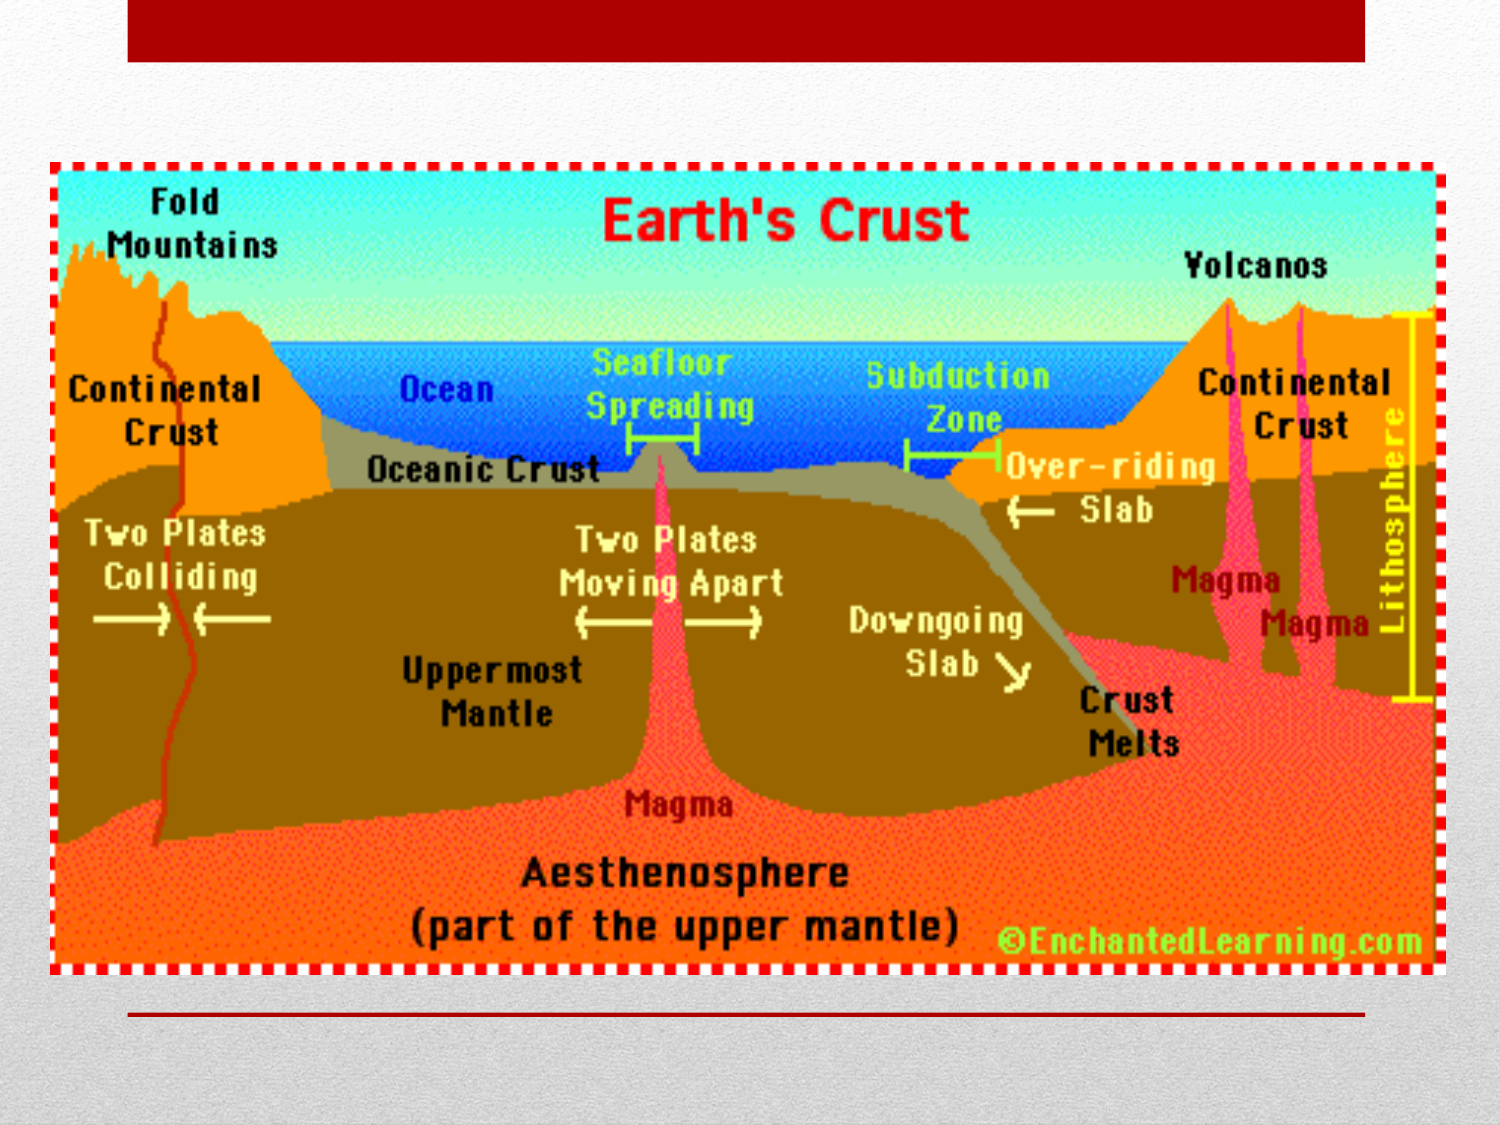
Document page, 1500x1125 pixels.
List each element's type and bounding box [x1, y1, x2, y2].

picture [49, 161, 1446, 976]
